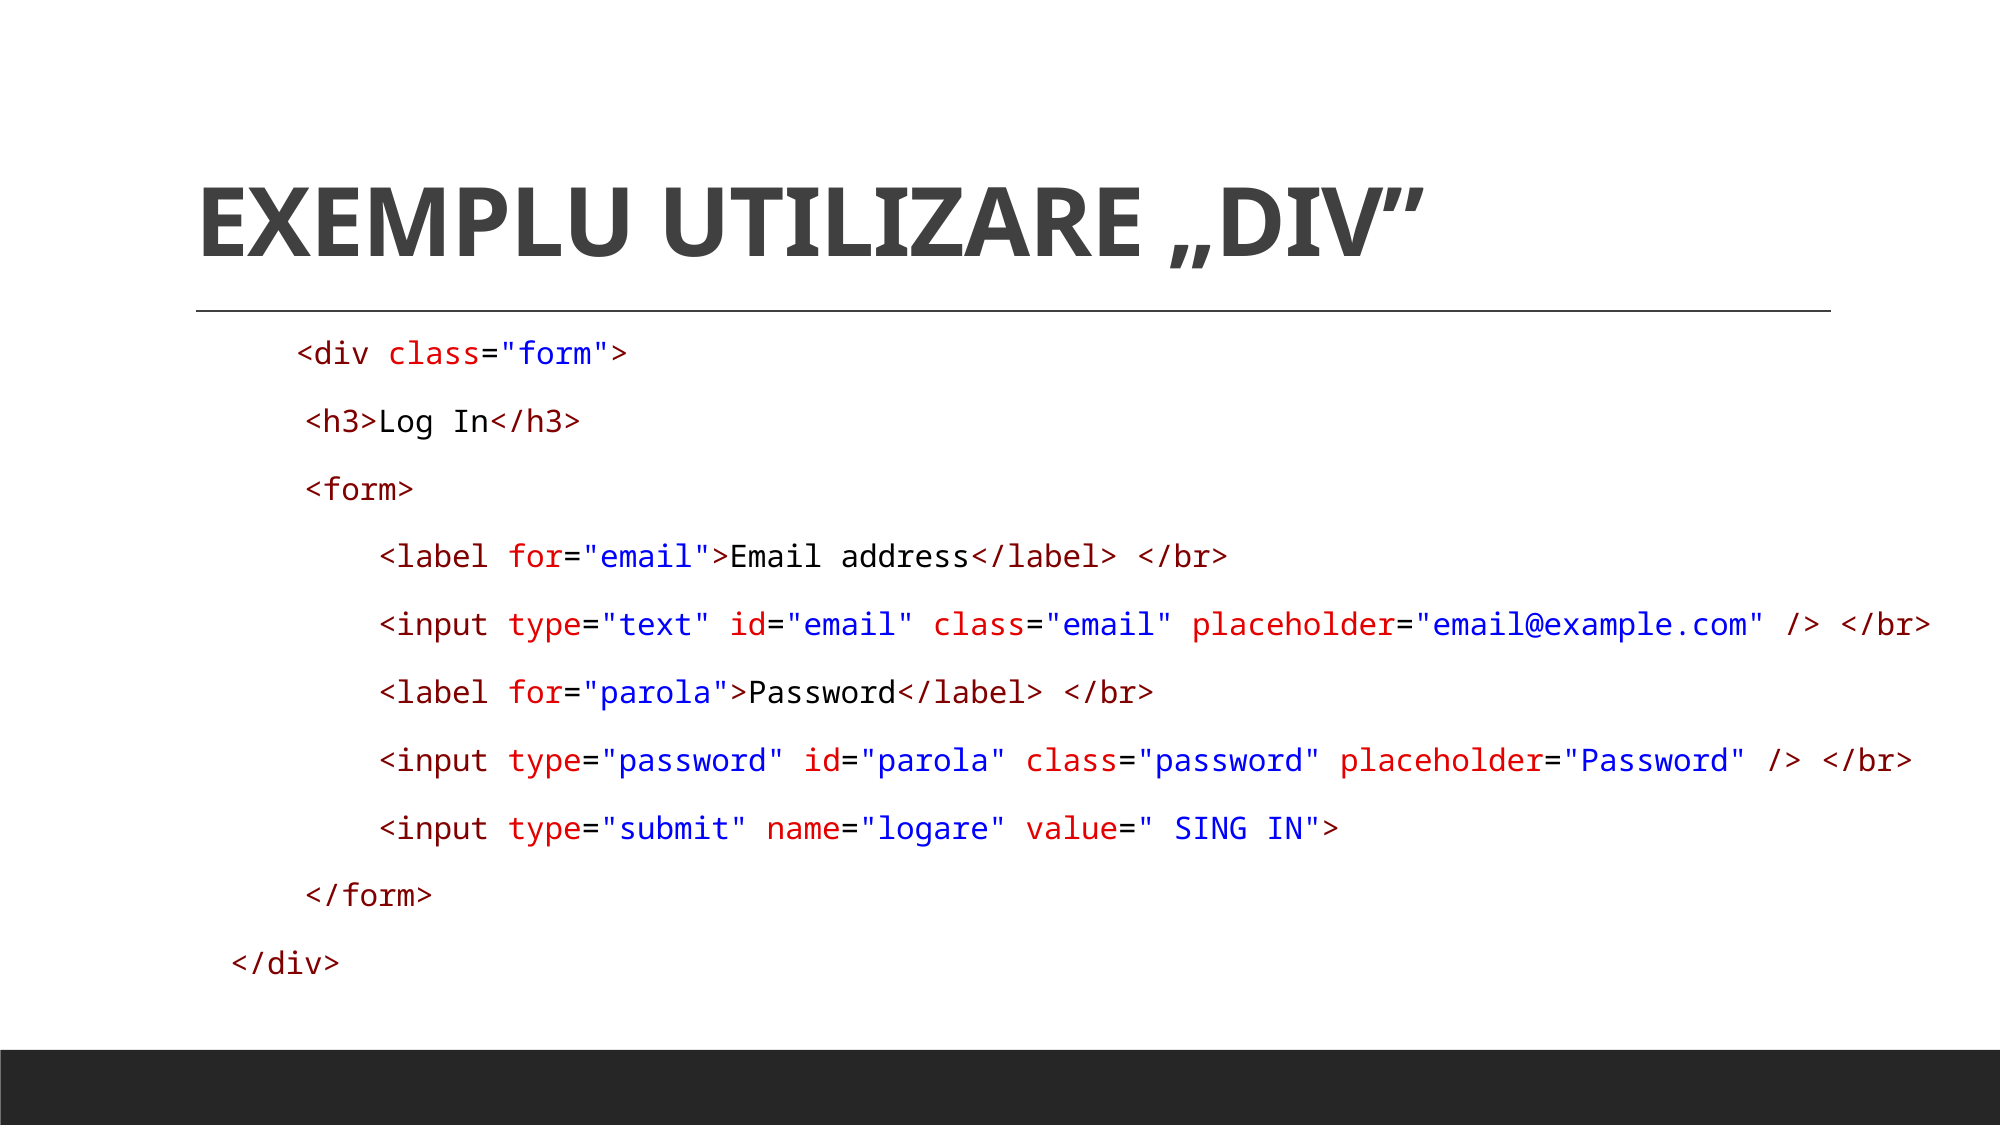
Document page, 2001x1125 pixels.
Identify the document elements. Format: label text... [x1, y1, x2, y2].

title EXEMPLU UTILIZARE „DIV” [180, 47, 1830, 285]
list <div class="form"> <h3>Log In</h3> <form> <label for="email">Email address</label> </br> <input type="text" id="email" class="email" placeholder="email@example.com" /> </br> <label for="parola">Password</label> </br> <input type="password" id="parola" class="password" placeholder="Password" /> </br> <input type="submit" name="logare" value=" SING IN"> </form> </div> [142, 322, 1936, 1055]
